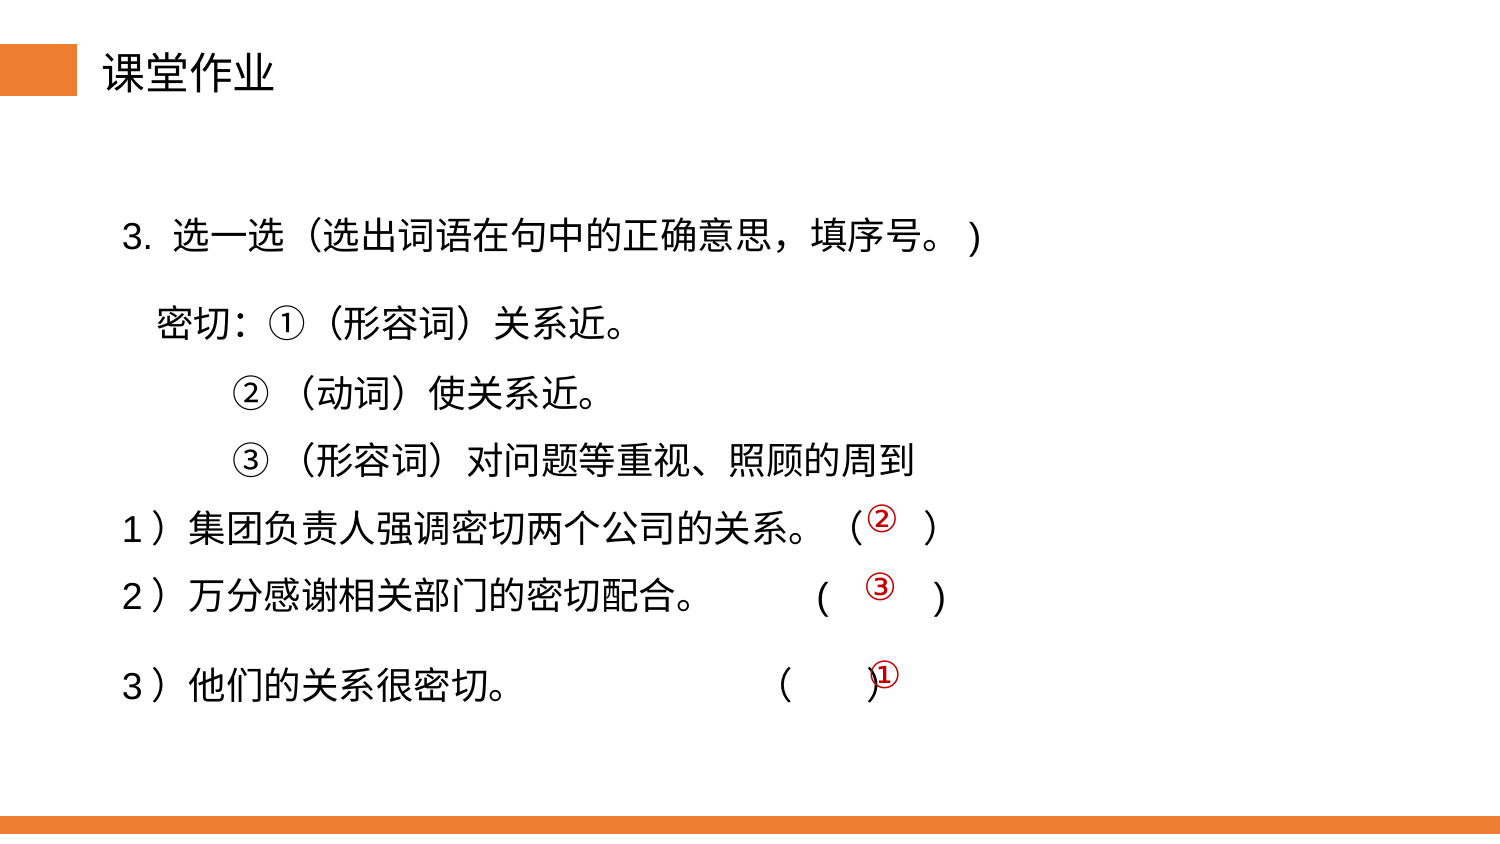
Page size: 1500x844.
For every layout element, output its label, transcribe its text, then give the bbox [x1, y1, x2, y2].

text_box 课堂作业 [90, 40, 368, 104]
text_box ③ [852, 557, 909, 614]
text_box ② [853, 489, 911, 546]
text_box ① [856, 645, 913, 702]
text_box 3. 选一选（选出词语在句中的正确意思，填序号。) 密切：①（形容词）关系近。 ②（动词）使关系近。 ③（形容词）对问题等重视、照顾的周到 1）集团负责人强调密切两个公司的关系。（ ） 2）万分感谢相关部门的密切配合。 ( ) 3）他们的关系很密切。 （ ） [110, 183, 1121, 713]
